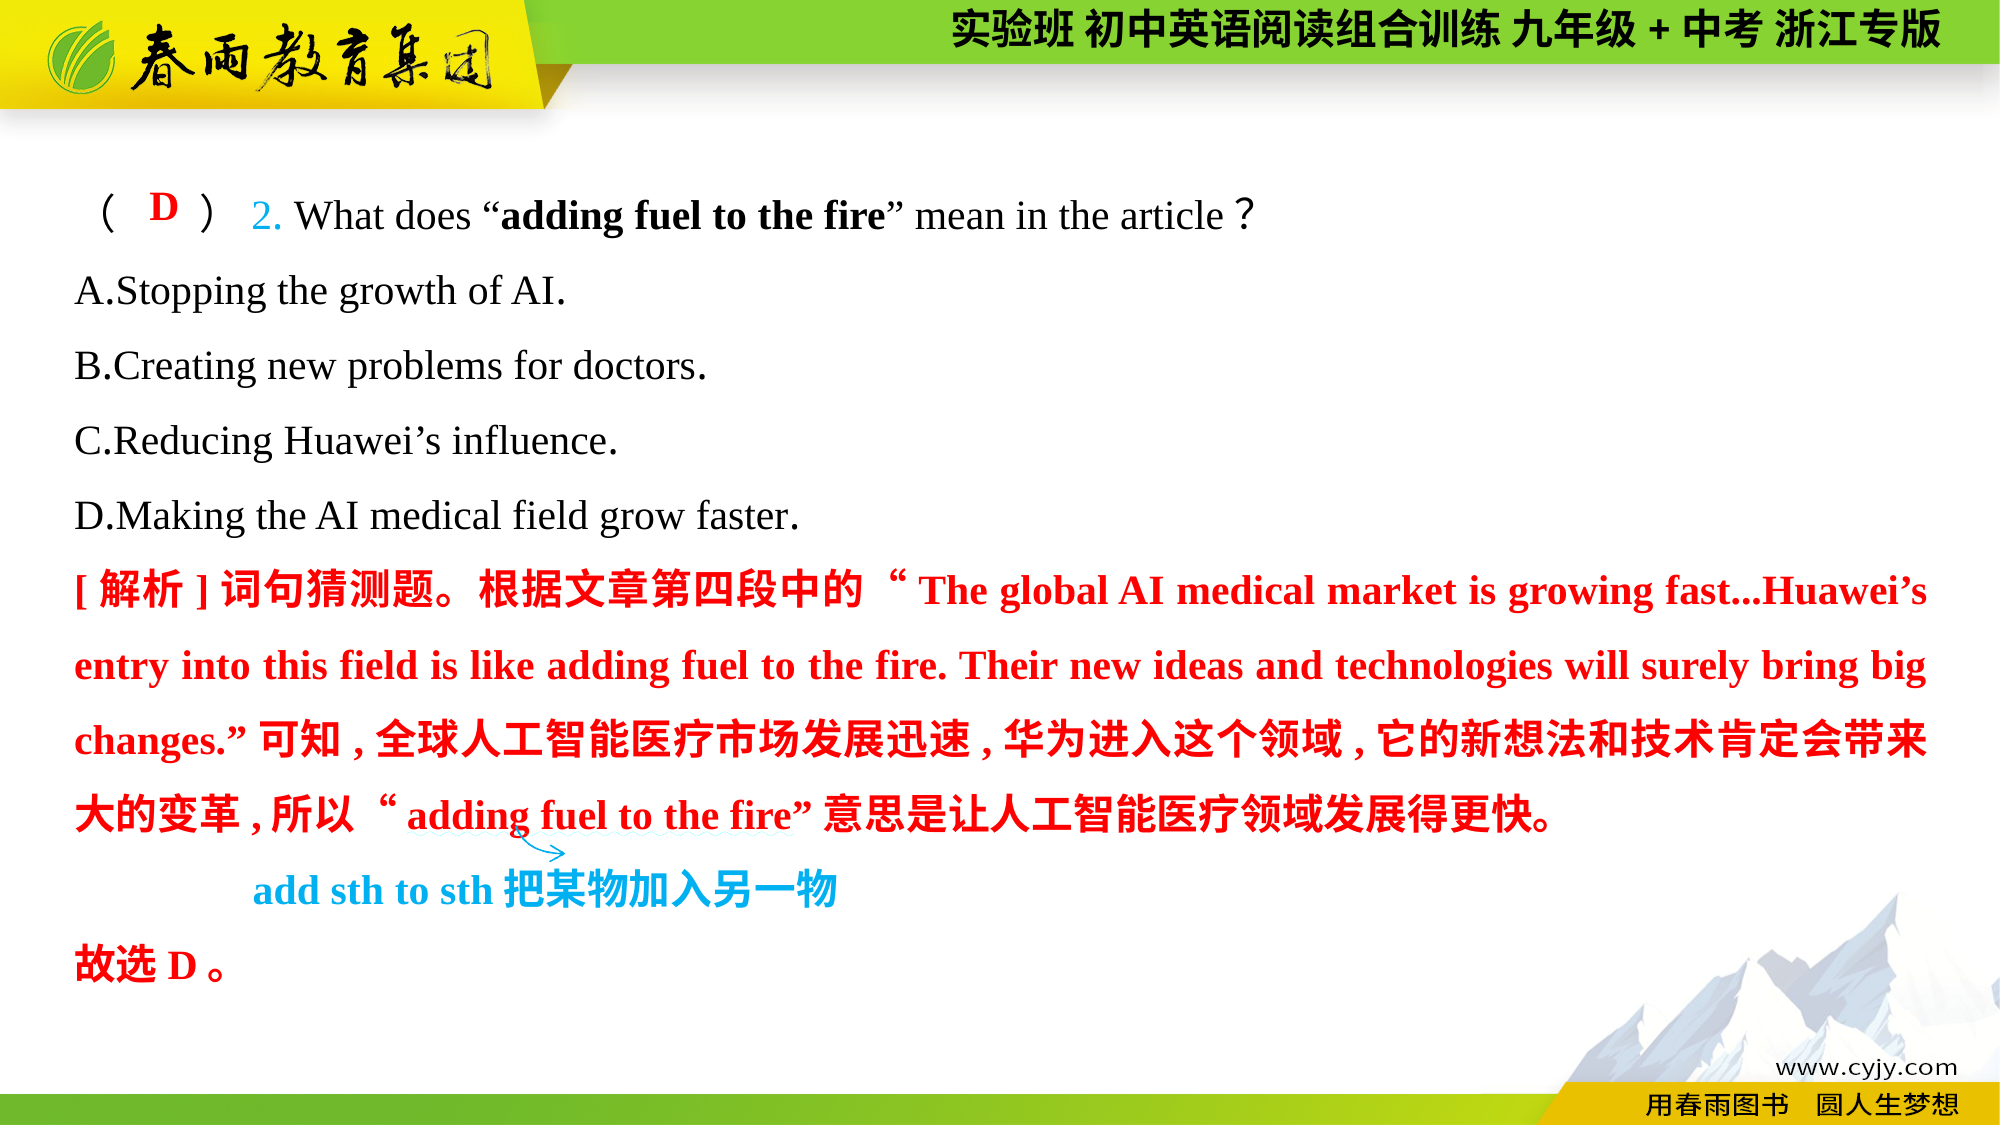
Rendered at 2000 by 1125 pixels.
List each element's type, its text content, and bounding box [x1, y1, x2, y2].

picture [0, 0, 2000, 1125]
text_box D [134, 171, 195, 236]
list （ ）2. What does “adding fuel to the fire” mean in the article？ A.Stopping the growth of AI. B.Creating new problems for doctors. C.Reducing Huawei’s influence. D.Making the AI medical field grow faster. [59, 154, 1944, 529]
text_box [解析]词句猜测题。根据文章第四段中的“The global AI medical market is growing fast...Huawei’s entry into this field is like adding fuel to the fire. Their new ideas and technologies will surely bring big changes.”可知,全球人工智能医疗市场发展迅速,华为进入这个领域,它的新想法和技术肯定会带来大的变革,所以“adding fuel to the fire”意思是让人工智能医疗领域发展得更快。 add sth to sth把某物加入另一物 故选D。 [59, 529, 1944, 995]
